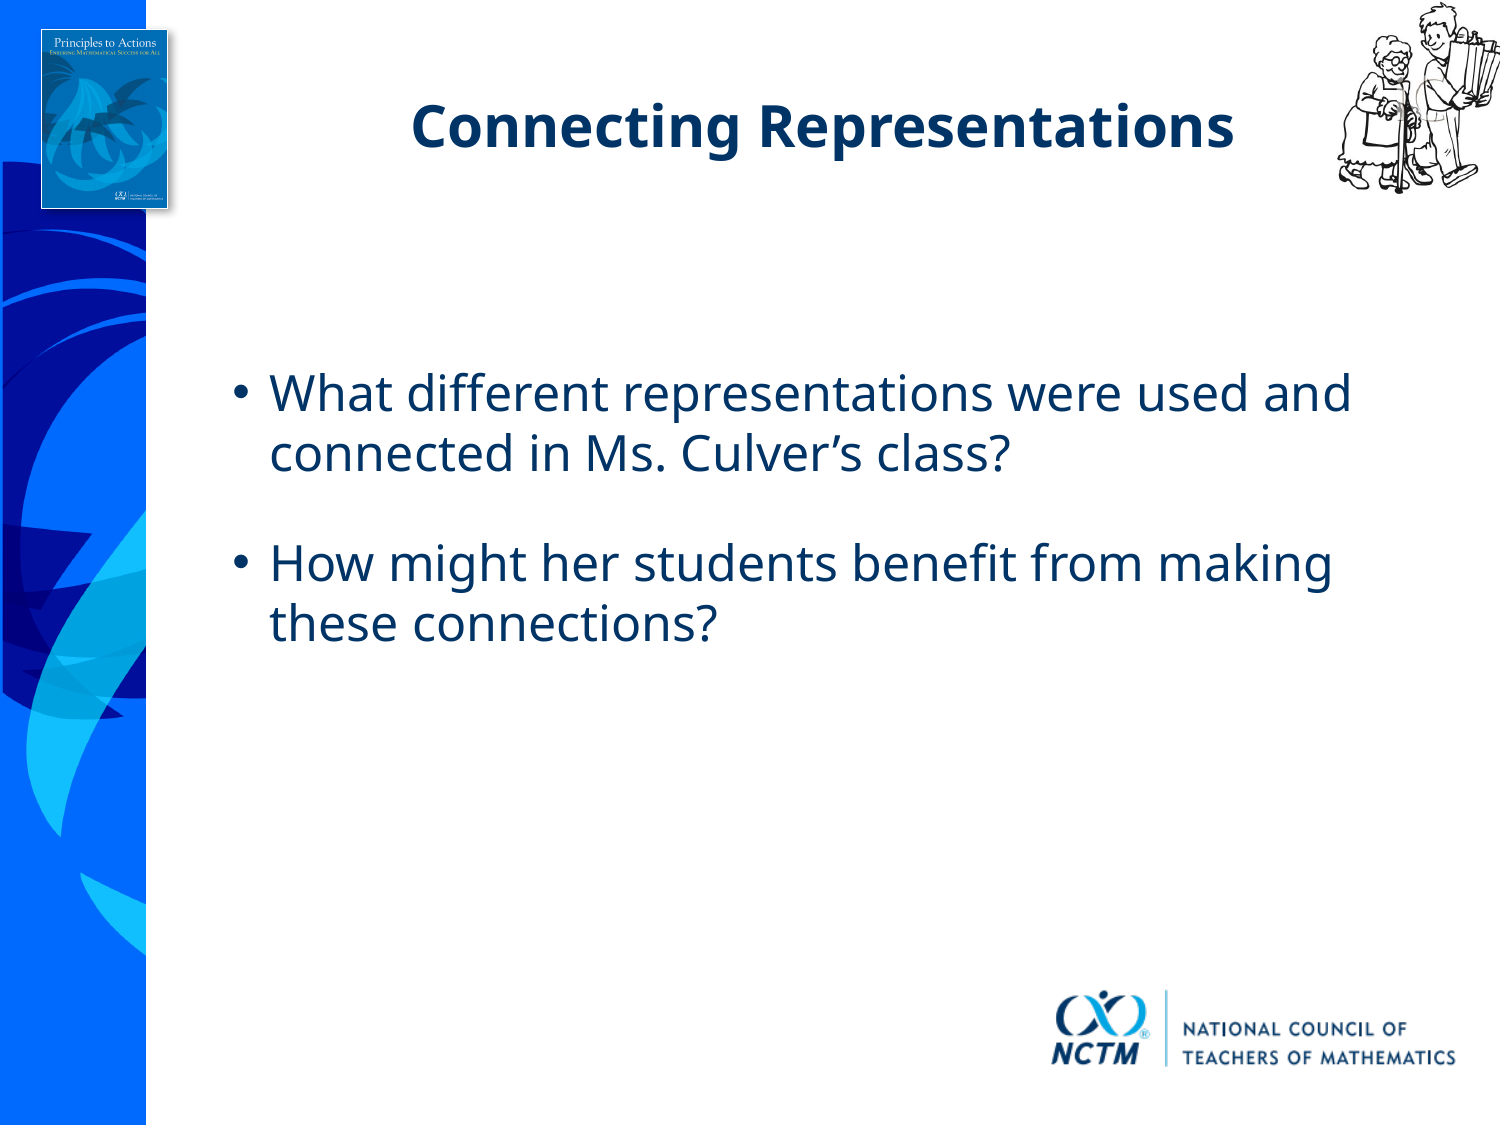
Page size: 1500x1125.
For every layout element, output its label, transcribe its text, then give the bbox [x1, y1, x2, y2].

text_box What different representations were used and connected in Ms. Culver’s class? How might her students benefit from making these connections? [217, 259, 1413, 947]
picture [1337, 1, 1500, 194]
picture [0, 0, 168, 1125]
text_box Connecting Representations [170, 29, 1500, 218]
picture [1034, 969, 1474, 1085]
